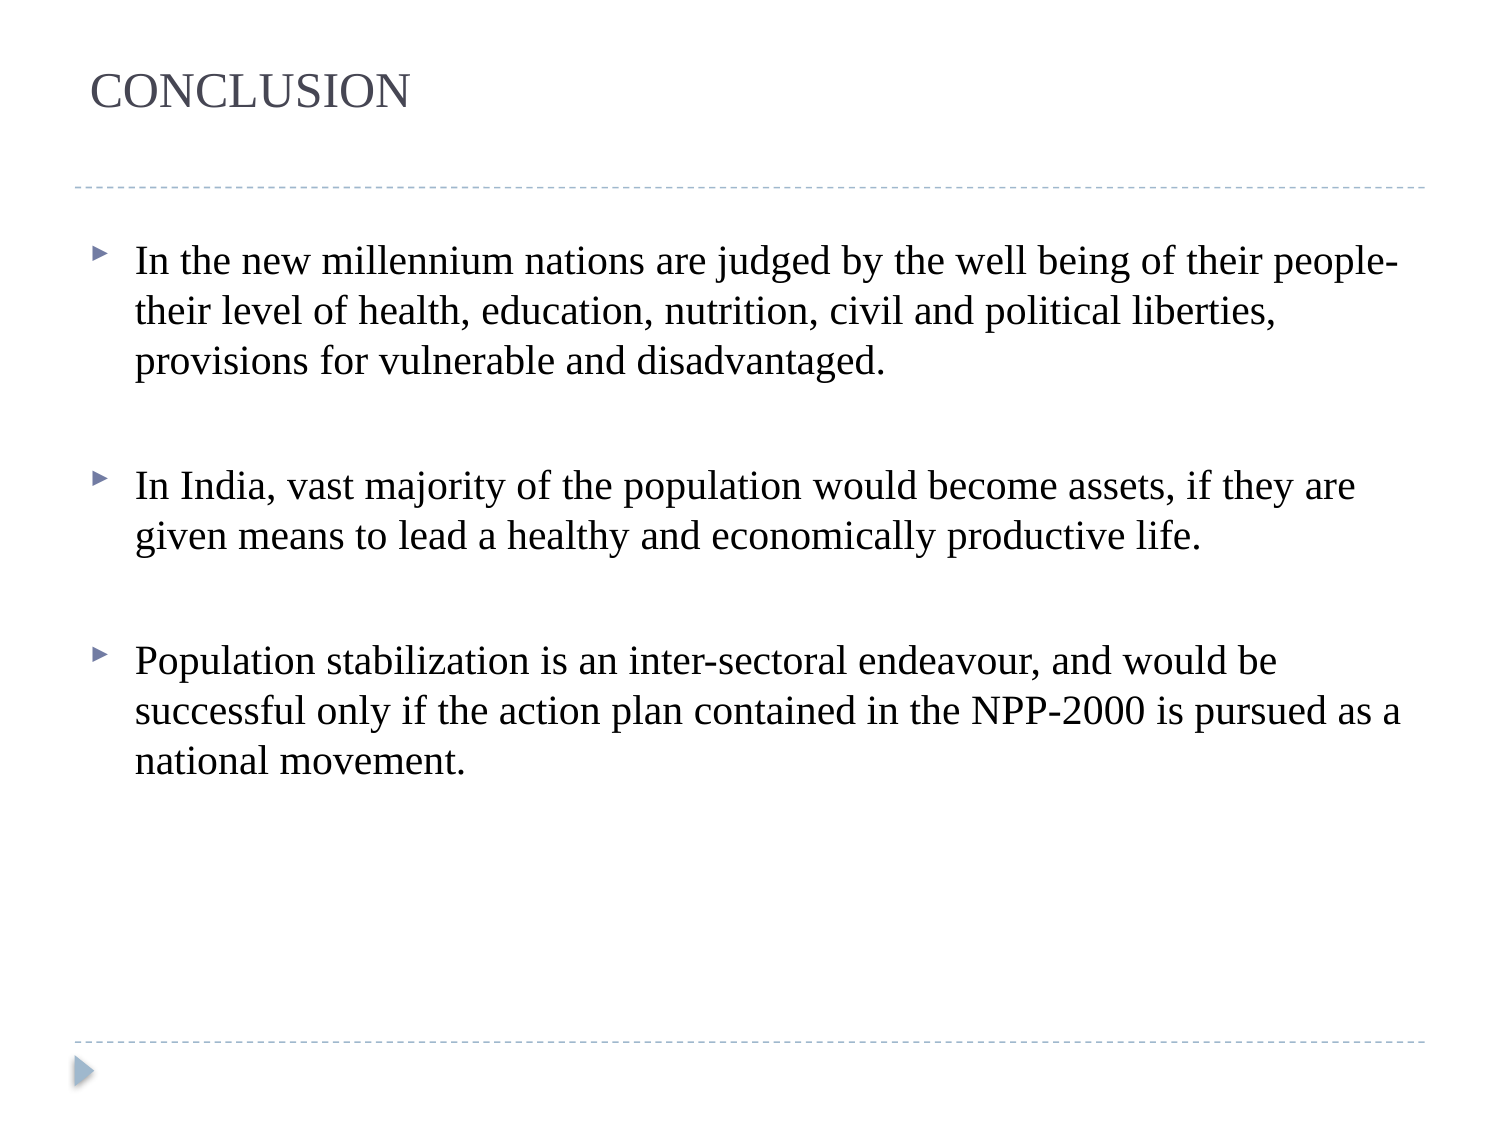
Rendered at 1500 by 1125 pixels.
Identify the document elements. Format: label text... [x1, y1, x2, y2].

title CONCLUSION [75, 24, 1425, 125]
list In the new millennium nations are judged by the well being of their people- their level of health, education, nutrition, civil and political liberties, provisions for vulnerable and disadvantaged. In India, vast majority of the population would become assets, if they are given means to lead a healthy and economically productive life. Population stabilization is an inter-sectoral endeavour, and would be successful only if the action plan contained in the NPP-2000 is pursued as a national movement. [75, 224, 1425, 1005]
